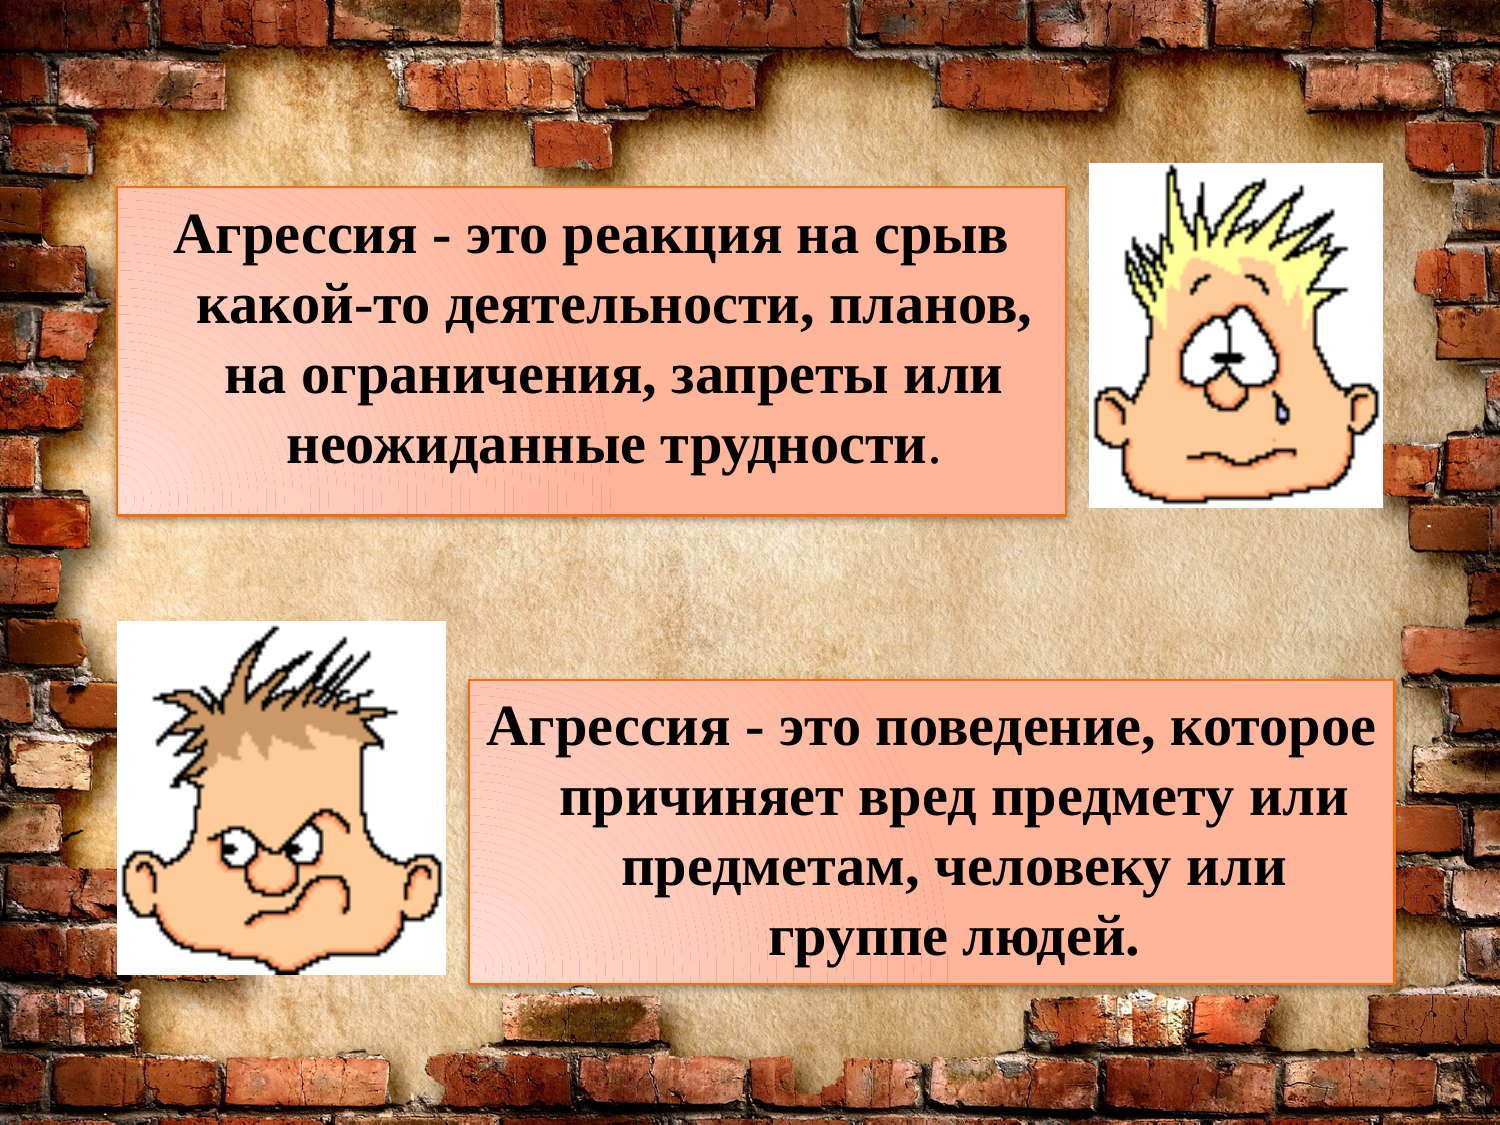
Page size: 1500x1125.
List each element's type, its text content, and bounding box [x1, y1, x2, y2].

text_box Агрессия - это поведение, которое причиняет вред предмету или предметам, человеку или группе людей. [468, 679, 1396, 985]
text_box Агрессия - это реакция на срыв какой-то деятельности, планов, на ограничения, запреты или неожиданные трудности. [116, 186, 1067, 517]
picture [0, 0, 1500, 1125]
